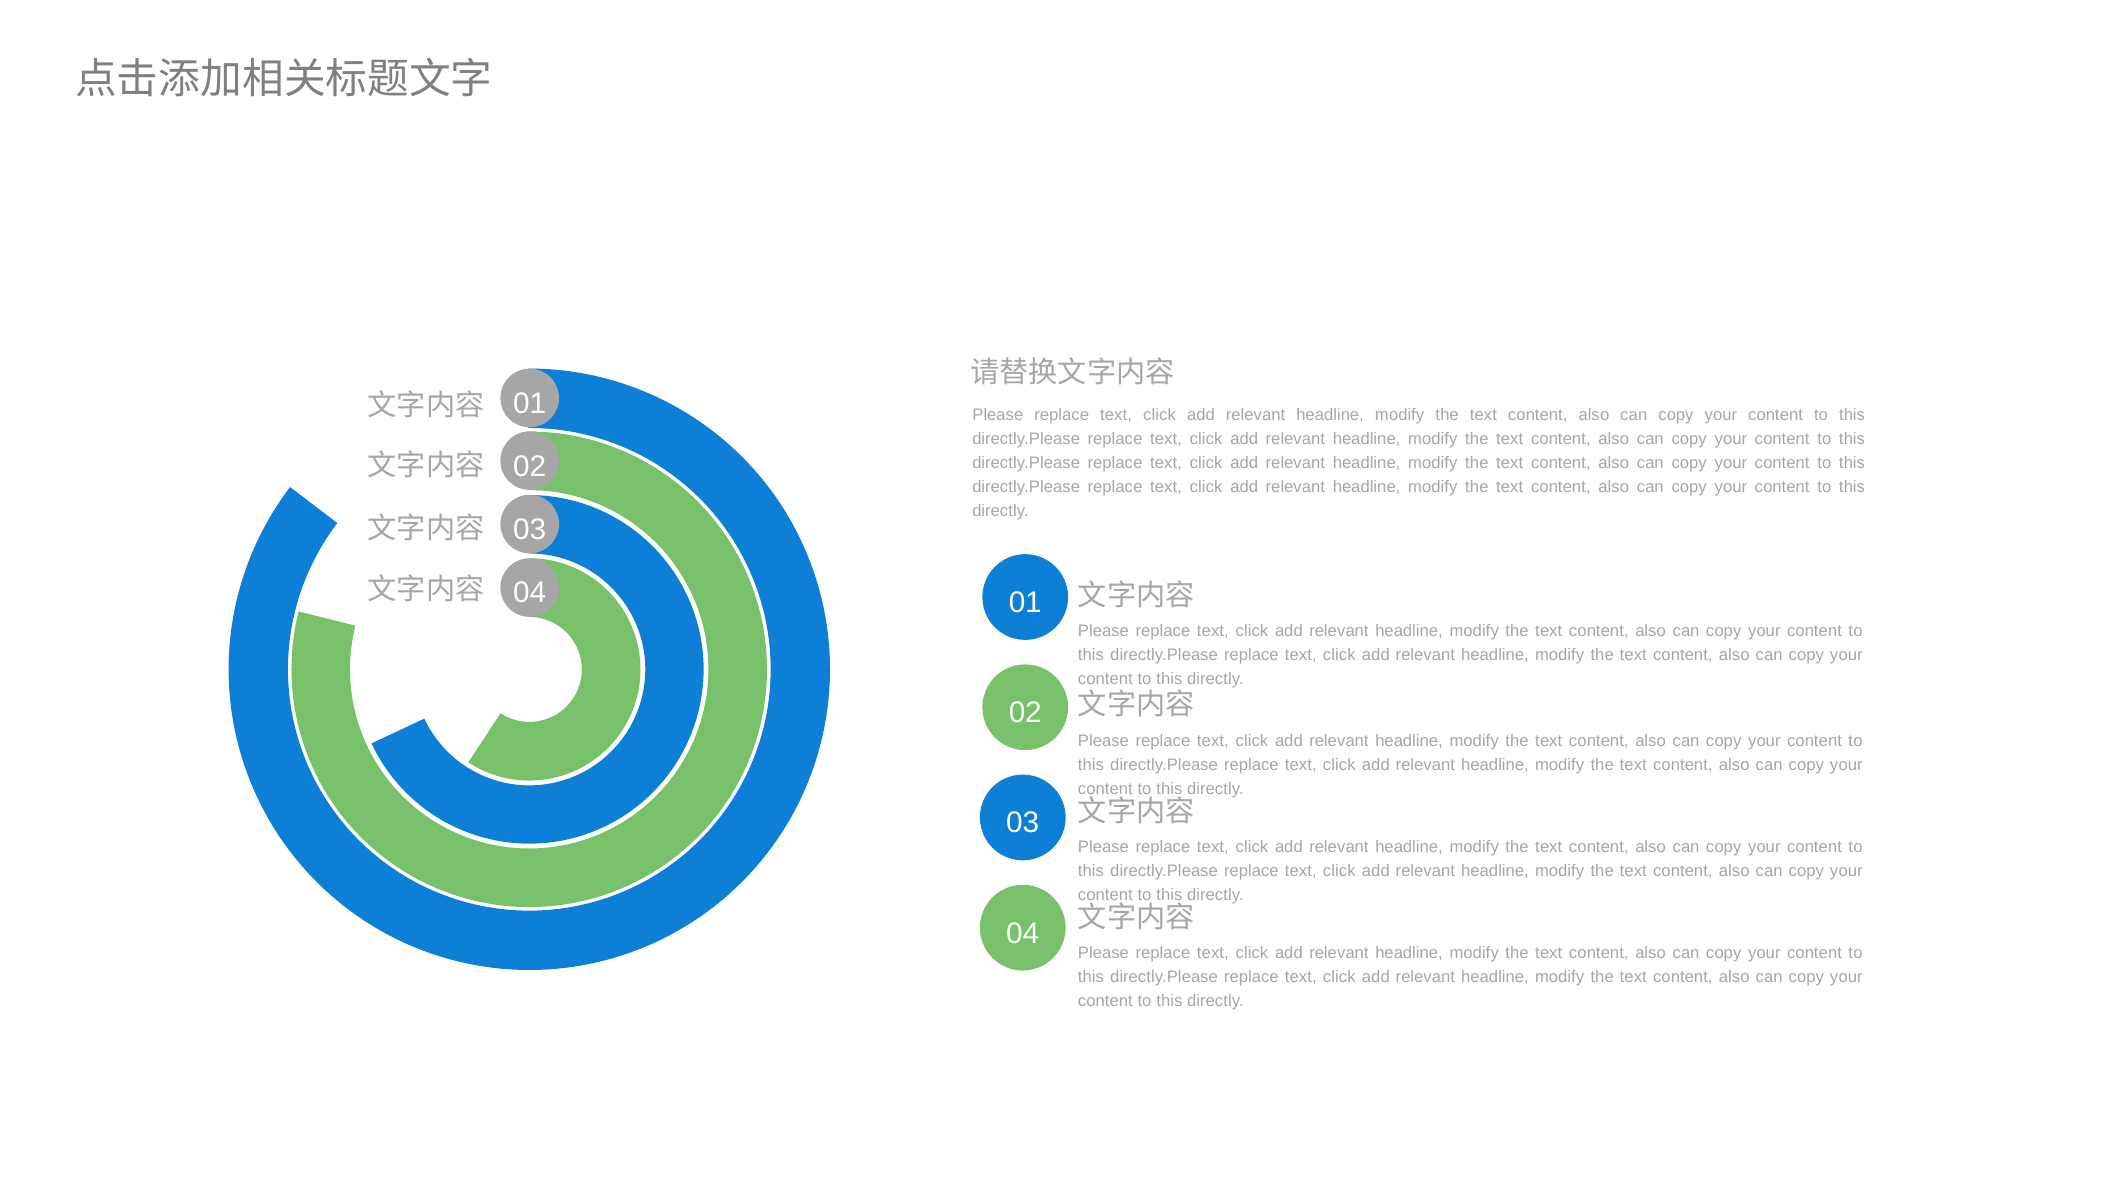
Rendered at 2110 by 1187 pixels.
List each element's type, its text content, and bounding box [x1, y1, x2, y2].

text_box Please replace text, click add relevant headline, modify the text content, also can copy your content to this directly.Please replace text, click add relevant headline, modify the text content, also can copy your content to this directly. [1077, 831, 1864, 904]
text_box 文字内容 [1077, 569, 1251, 611]
text_box 03 [978, 773, 1067, 862]
text_box Please replace text, click add relevant headline, modify the text content, also can copy your content to this directly.Please replace text, click add relevant headline, modify the text content, also can copy your content to this directly.Please replace text, click add relevant headline, modify the text content, also can copy your content to this directly.Please replace text, click add relevant headline, modify the text content, also can copy your content to this directly. [972, 399, 1867, 520]
text_box 02 [981, 663, 1070, 752]
text_box 点击添加相关标题文字 [59, 44, 563, 107]
text_box 04 [978, 883, 1067, 972]
text_box Please replace text, click add relevant headline, modify the text content, also can copy your content to this directly.Please replace text, click add relevant headline, modify the text content, also can copy your content to this directly. [1077, 937, 1864, 1010]
text_box 01 [981, 553, 1070, 641]
text_box 文字内容 [1077, 798, 1251, 827]
text_box 请替换文字内容 [970, 346, 1209, 389]
text_box 文字内容 [1077, 688, 1251, 721]
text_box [228, 368, 830, 971]
text_box Please replace text, click add relevant headline, modify the text content, also can copy your content to this directly.Please replace text, click add relevant headline, modify the text content, also can copy your content to this directly. [1077, 725, 1864, 798]
text_box Please replace text, click add relevant headline, modify the text content, also can copy your content to this directly.Please replace text, click add relevant headline, modify the text content, also can copy your content to this directly. [1077, 615, 1864, 688]
text_box 文字内容 [1077, 904, 1251, 933]
